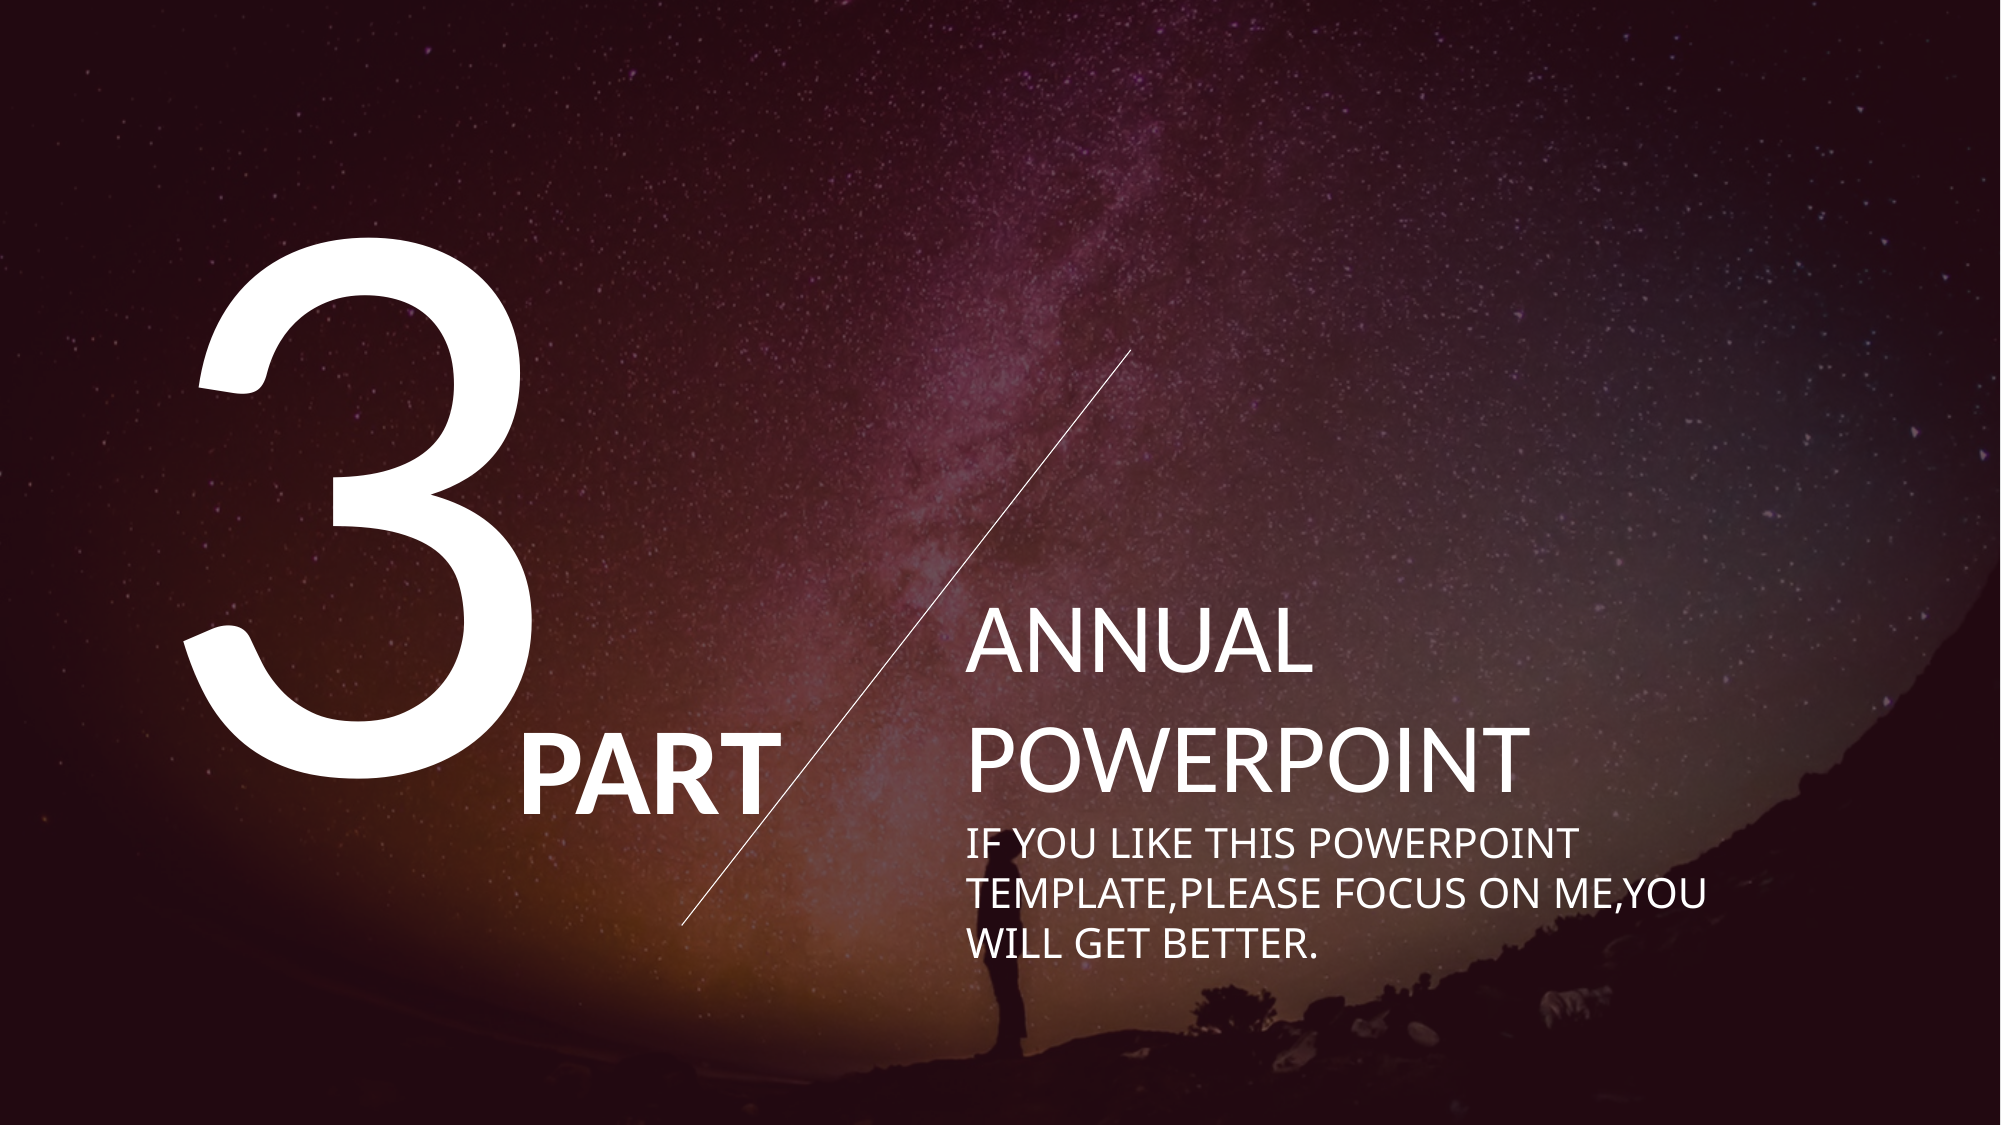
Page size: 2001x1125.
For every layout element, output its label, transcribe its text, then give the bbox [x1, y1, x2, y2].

text_box IF YOU LIKE THIS POWERPOINT TEMPLATE,PLEASE FOCUS ON ME,YOU WILL GET BETTER. [951, 809, 1825, 975]
text_box ANNUAL POWERPOINT [1131, 565, 1599, 809]
text_box PART [424, 681, 681, 847]
text_box 3 [130, 0, 606, 947]
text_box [681, 349, 1131, 926]
